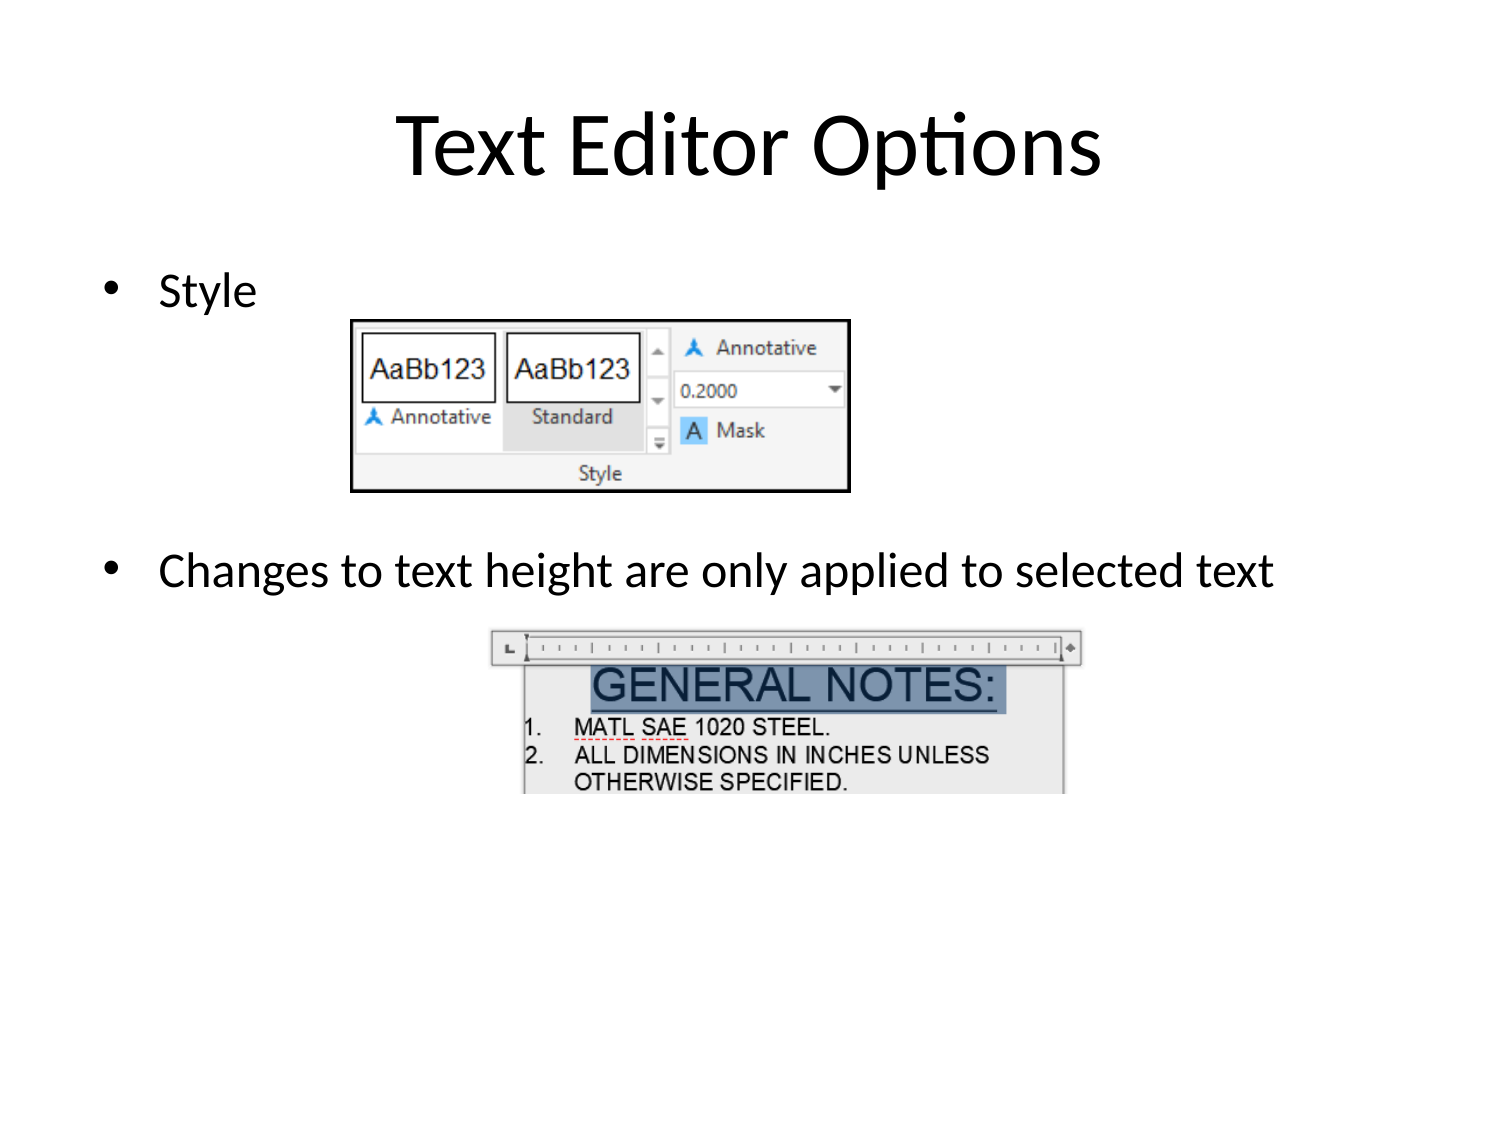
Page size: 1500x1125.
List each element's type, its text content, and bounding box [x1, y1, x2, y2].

picture [487, 624, 1103, 794]
title Text Editor Options [75, 45, 1425, 233]
list Style Changes to text height are only applied to selected text [87, 249, 1313, 1013]
picture [349, 319, 851, 494]
